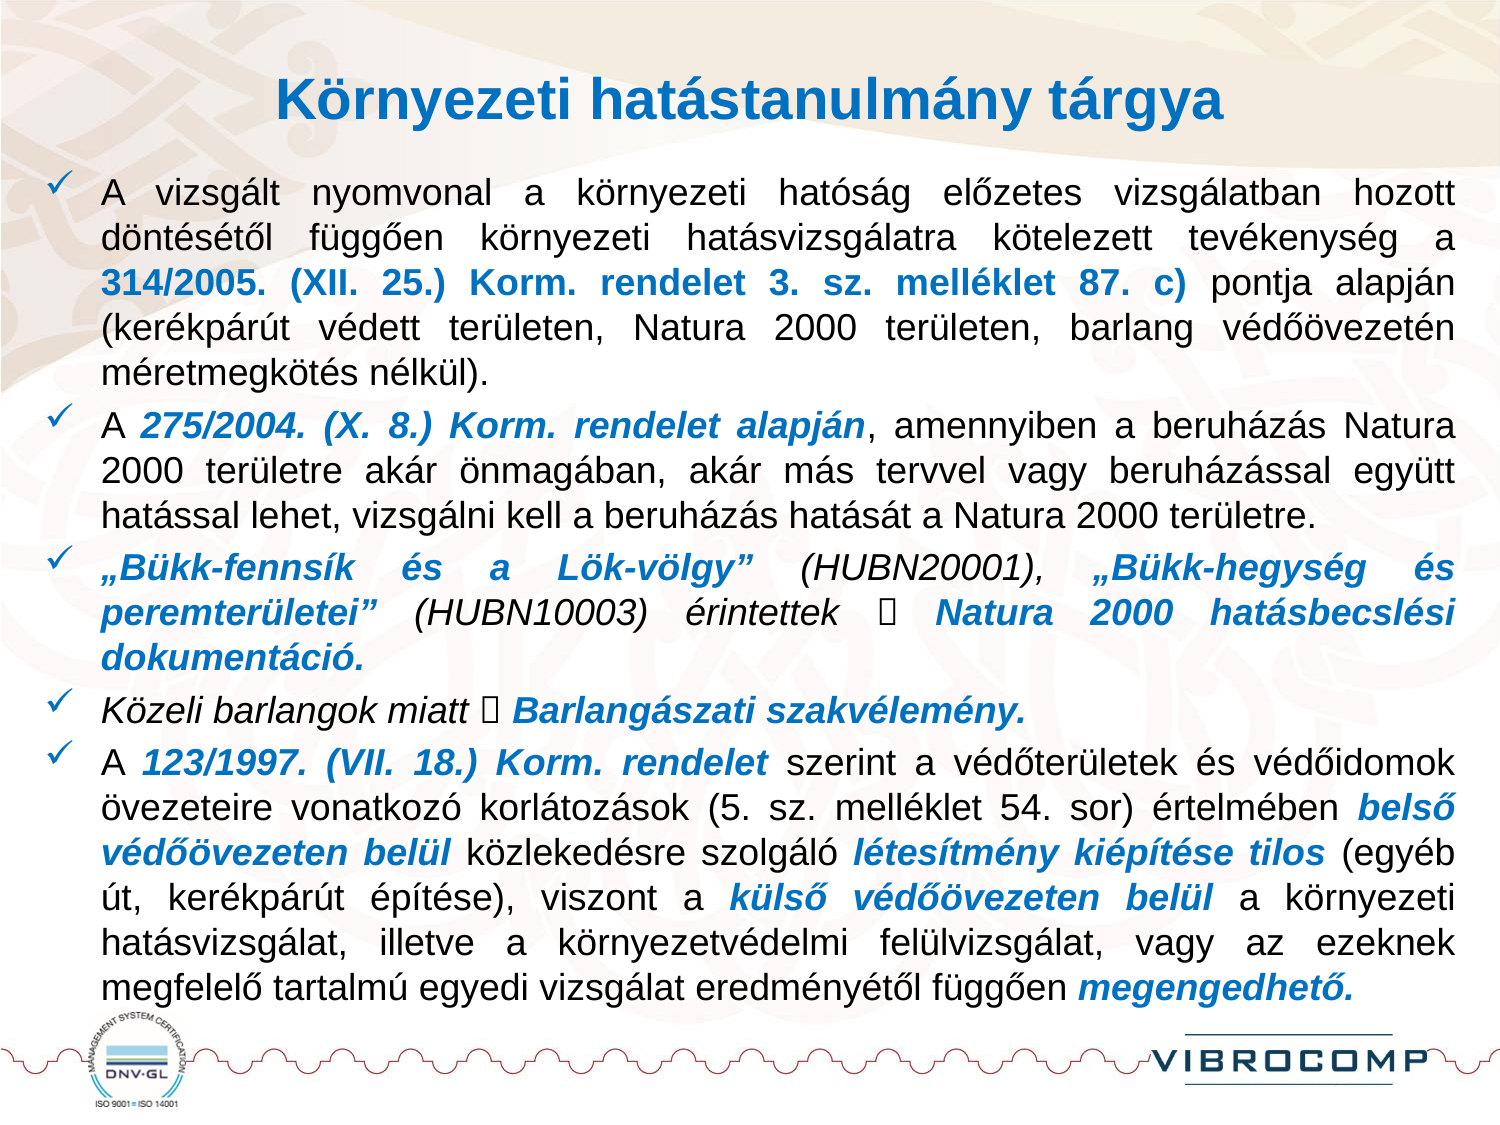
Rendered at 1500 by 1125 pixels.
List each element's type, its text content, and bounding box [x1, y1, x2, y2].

title Környezeti hatástanulmány tárgya [73, 25, 1427, 168]
picture [0, 0, 1500, 1125]
list A vizsgált nyomvonal a környezeti hatóság előzetes vizsgálatban hozott döntésétől függően környezeti hatásvizsgálatra kötelezett tevékenység a 314/2005. (XII. 25.) Korm. rendelet 3. sz. melléklet 87. c) pontja alapján (kerékpárút védett területen, Natura 2000 területen, barlang védőövezetén méretmegkötés nélkül). A 275/2004. (X. 8.) Korm. rendelet alapján, amennyiben a beruházás Natura 2000 területre akár önmagában, akár más tervvel vagy beruházással együtt hatással lehet, vizsgálni kell a beruházás hatását a Natura 2000 területre. „Bükk-fennsík és a Lök-völgy” (HUBN20001), „Bükk-hegység és peremterületei” (HUBN10003) érintettek  Natura 2000 hatásbecslési dokumentáció. Közeli barlangok miatt  Barlangászati szakvélemény. A 123/1997. (VII. 18.) Korm. rendelet szerint a védőterületek és védőidomok övezeteire vonatkozó korlátozások (5. sz. melléklet 54. sor) értelmében belső védőövezeten belül közlekedésre szolgáló létesítmény kiépítése tilos (egyéb út, kerékpárút építése), viszont a külső védőövezeten belül a környezeti hatásvizsgálat, illetve a környezetvédelmi felülvizsgálat, vagy az ezeknek megfelelő tartalmú egyedi vizsgálat eredményétől függően megengedhető. [29, 160, 1471, 1013]
